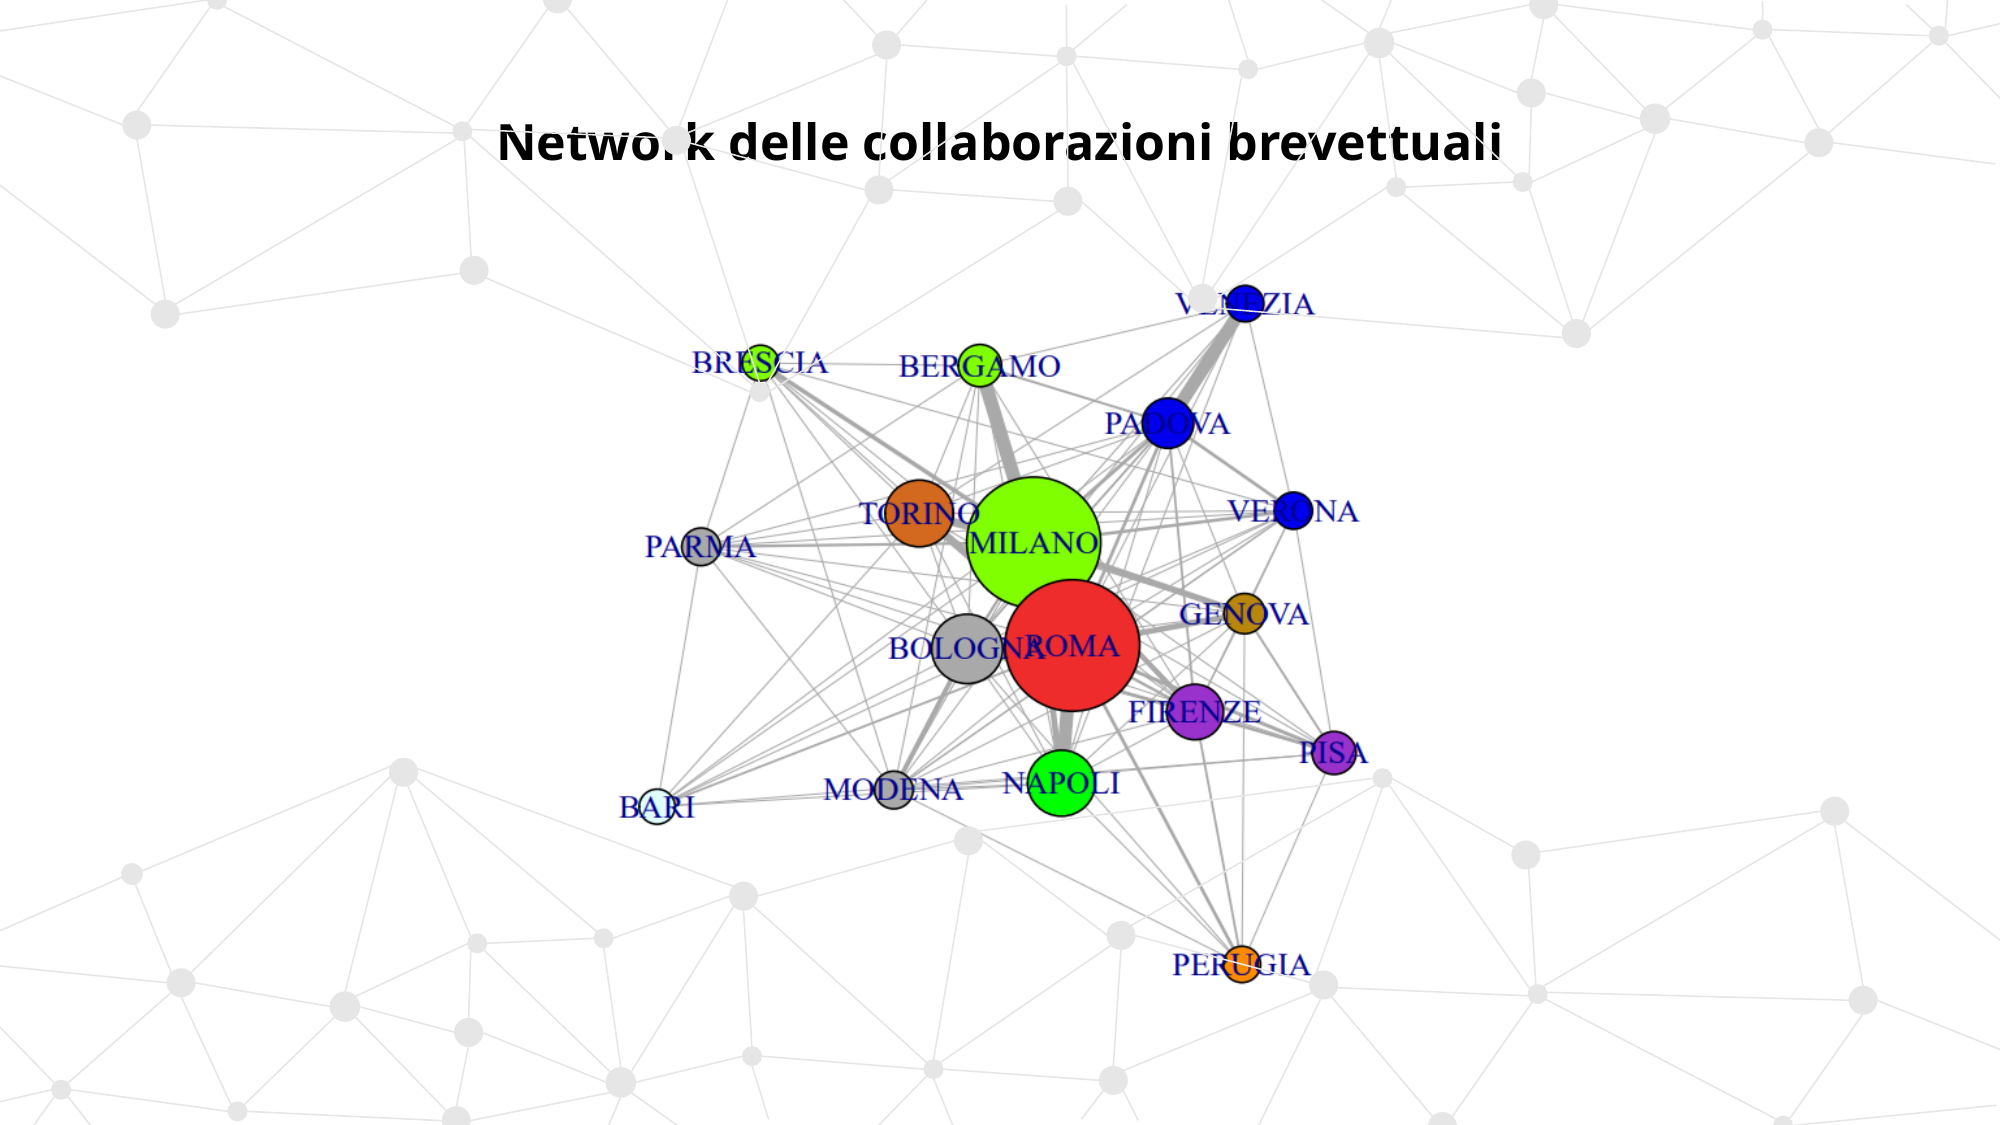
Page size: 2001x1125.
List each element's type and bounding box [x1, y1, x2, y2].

text_box [0, 0, 2000, 402]
picture [516, 402, 1484, 755]
text_box [0, 755, 2000, 1125]
